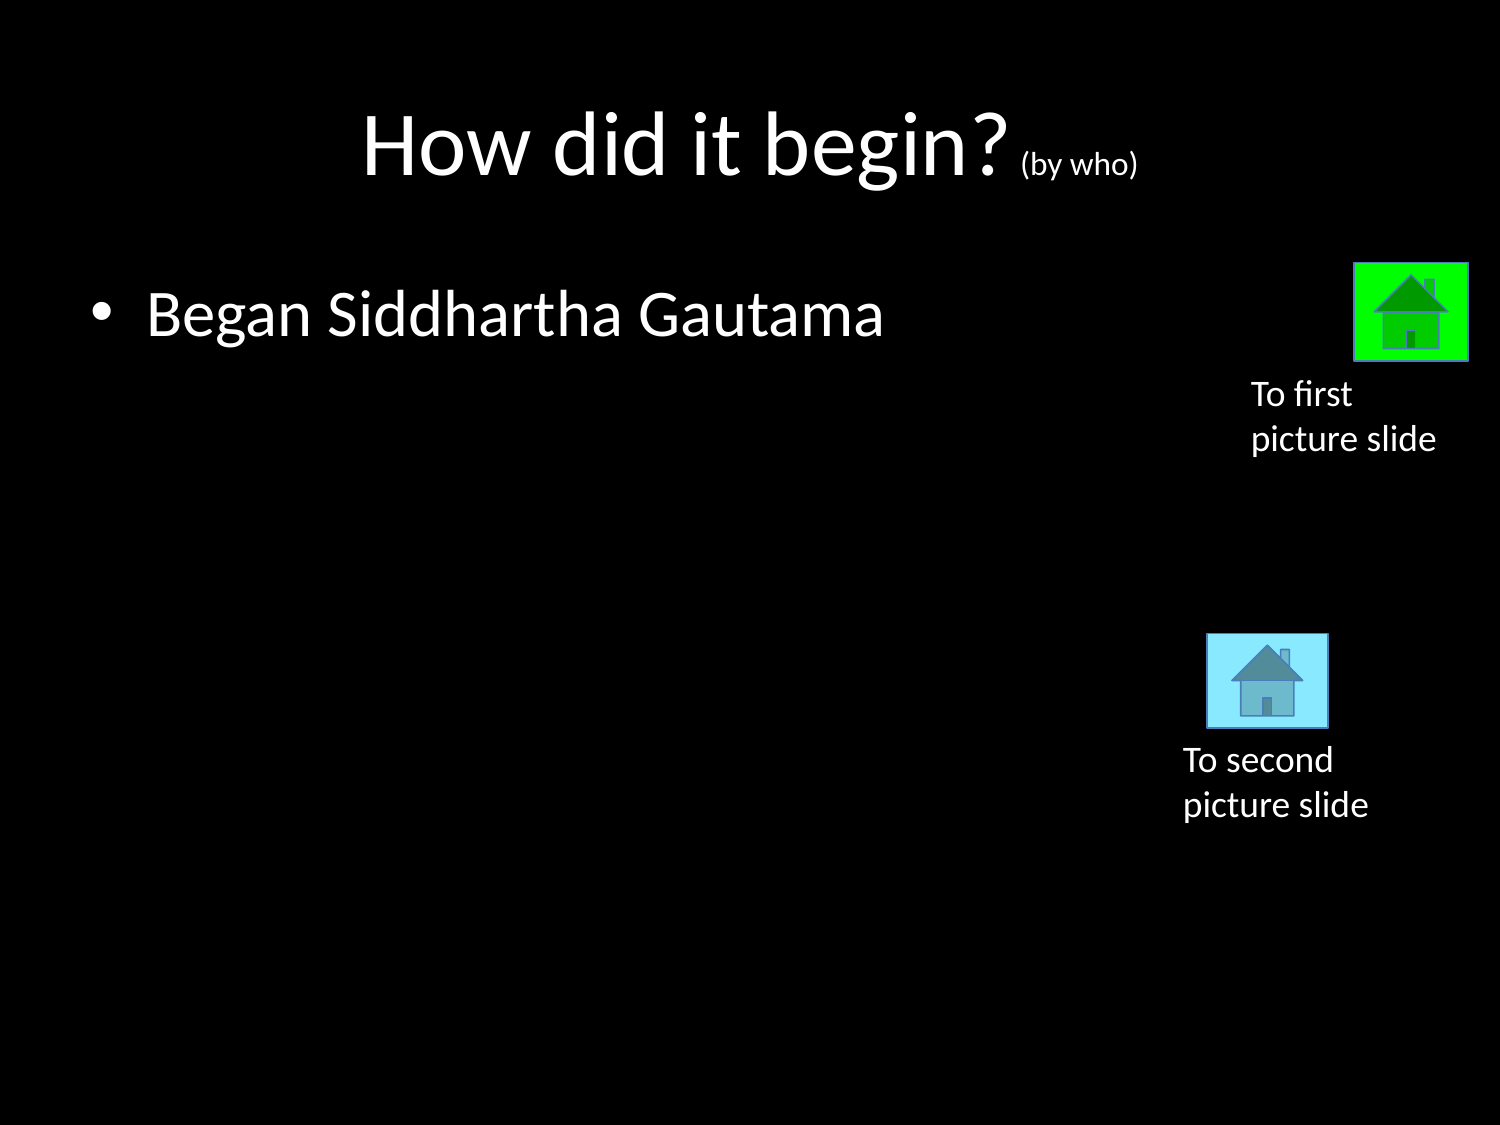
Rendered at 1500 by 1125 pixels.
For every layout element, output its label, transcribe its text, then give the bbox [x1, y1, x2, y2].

text_box [1353, 262, 1469, 361]
text_box To second picture slide [1168, 727, 1425, 833]
text_box [1206, 633, 1329, 727]
text_box To first picture slide [1236, 361, 1473, 466]
list Began Siddhartha Gautama [75, 262, 1425, 1005]
title How did it begin? (by who) [75, 45, 1425, 233]
